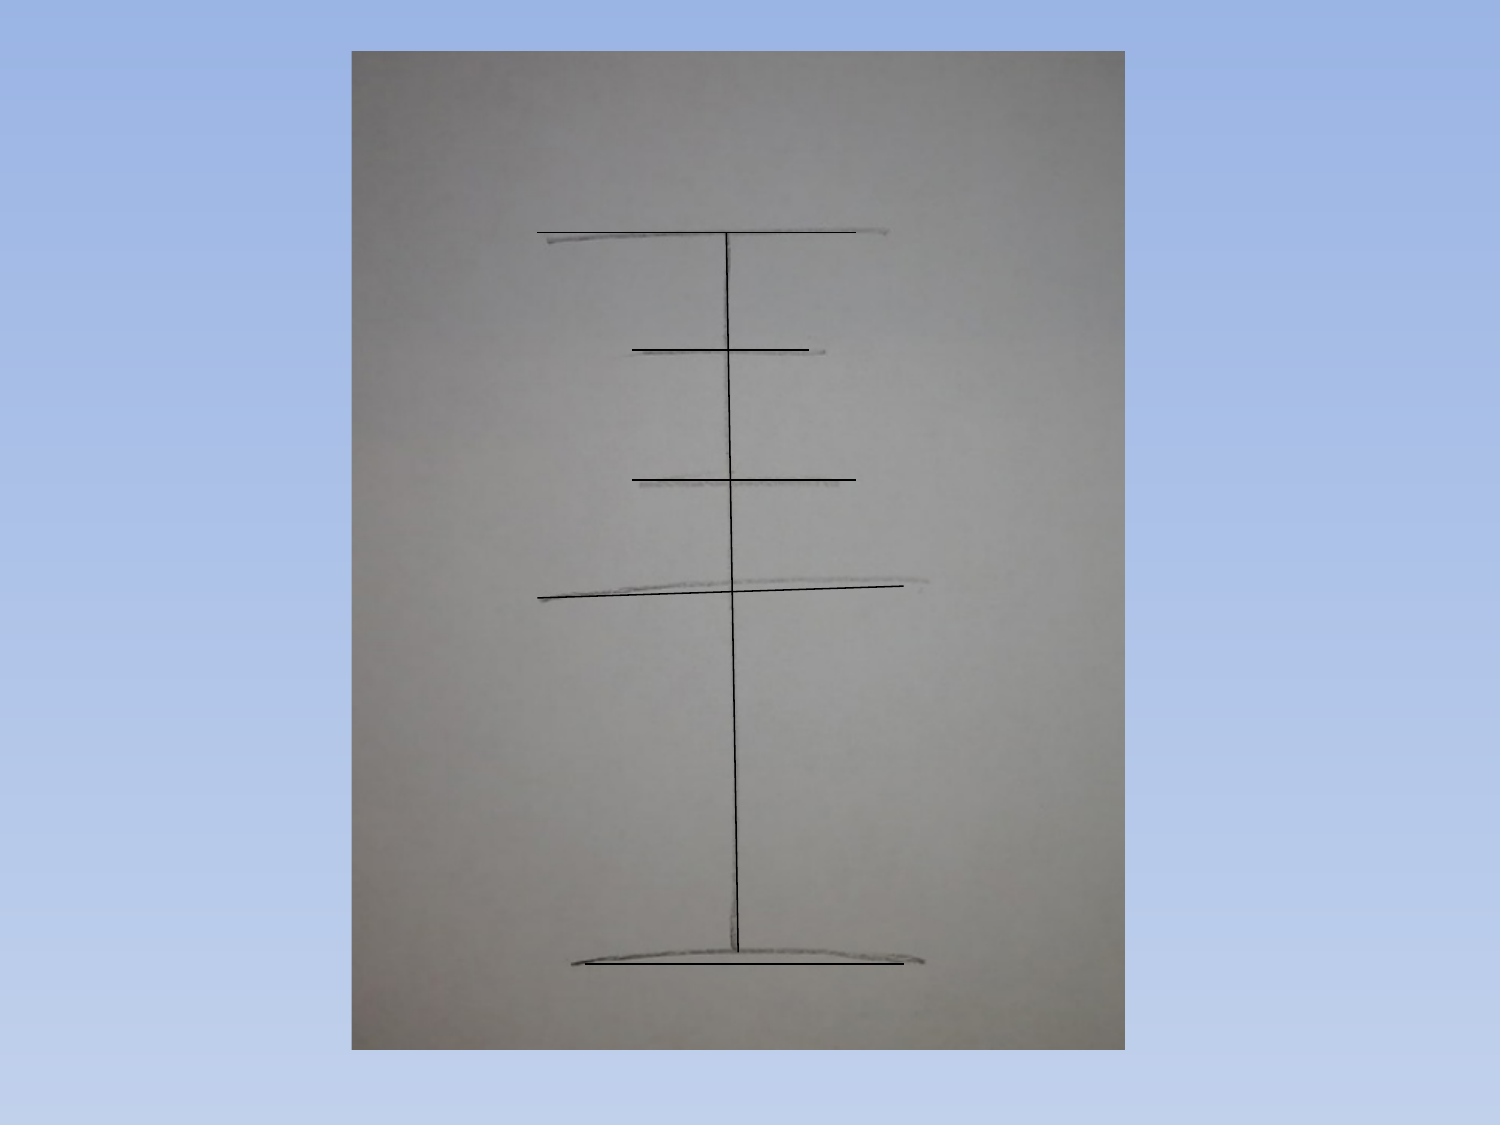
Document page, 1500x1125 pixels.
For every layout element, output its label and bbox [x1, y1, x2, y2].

text_box [726, 606, 739, 953]
text_box [726, 232, 739, 349]
text_box [726, 359, 739, 479]
text_box [537, 585, 904, 599]
picture [239, 51, 1238, 1050]
text_box [726, 489, 739, 584]
